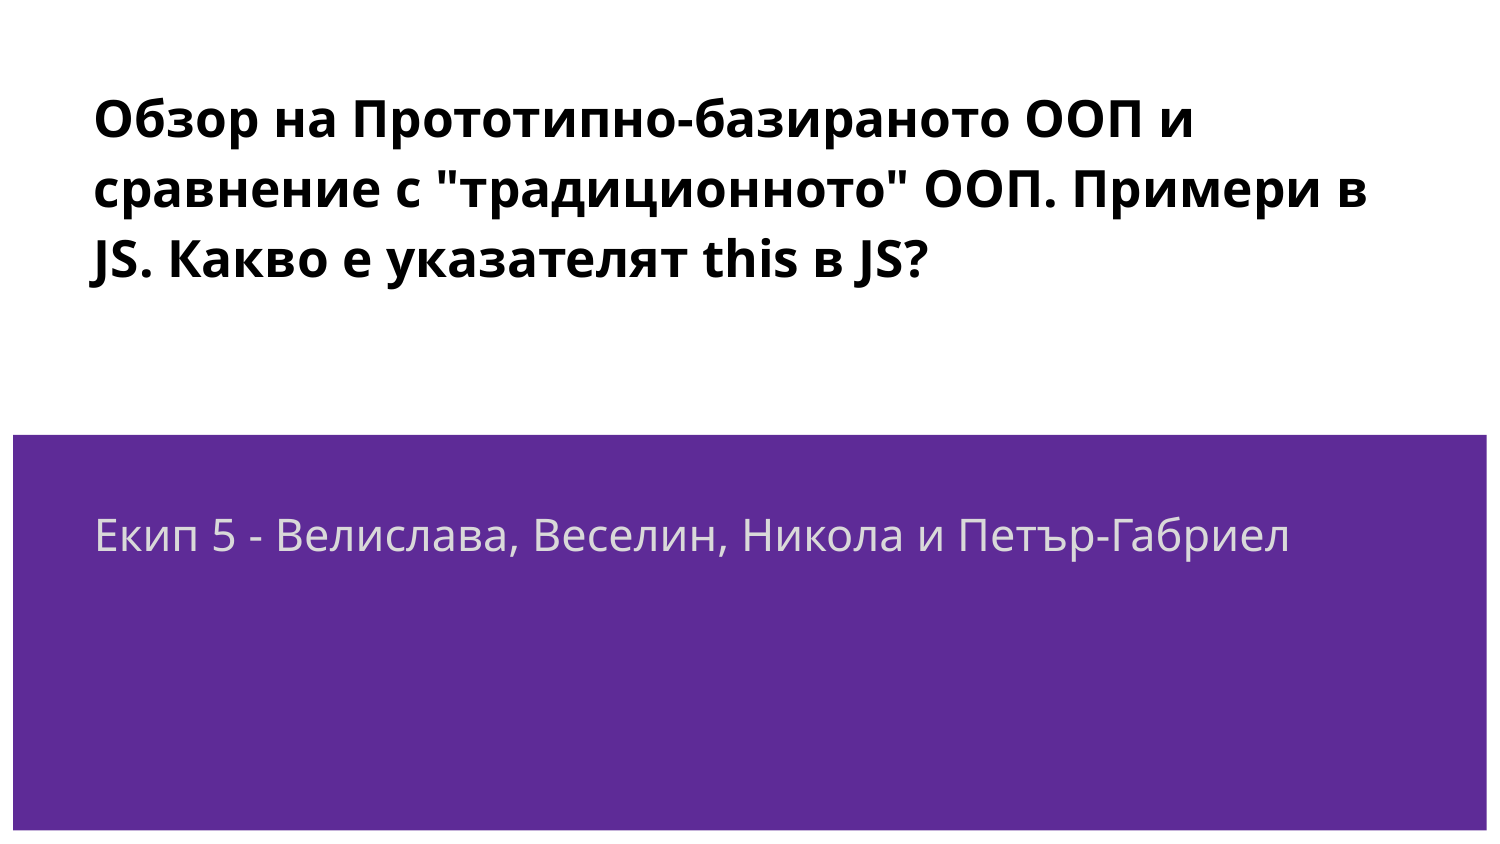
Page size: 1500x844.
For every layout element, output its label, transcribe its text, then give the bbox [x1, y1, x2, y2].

title Обзор на Прототипно-базираното ООП и сравнение с "традиционното" ООП. Примери в JS. Какво е указателят this в JS? [78, 66, 1422, 308]
subtitle Екип 5 - Велислава, Веселин, Никола и Петър-Габриел [78, 488, 1422, 630]
